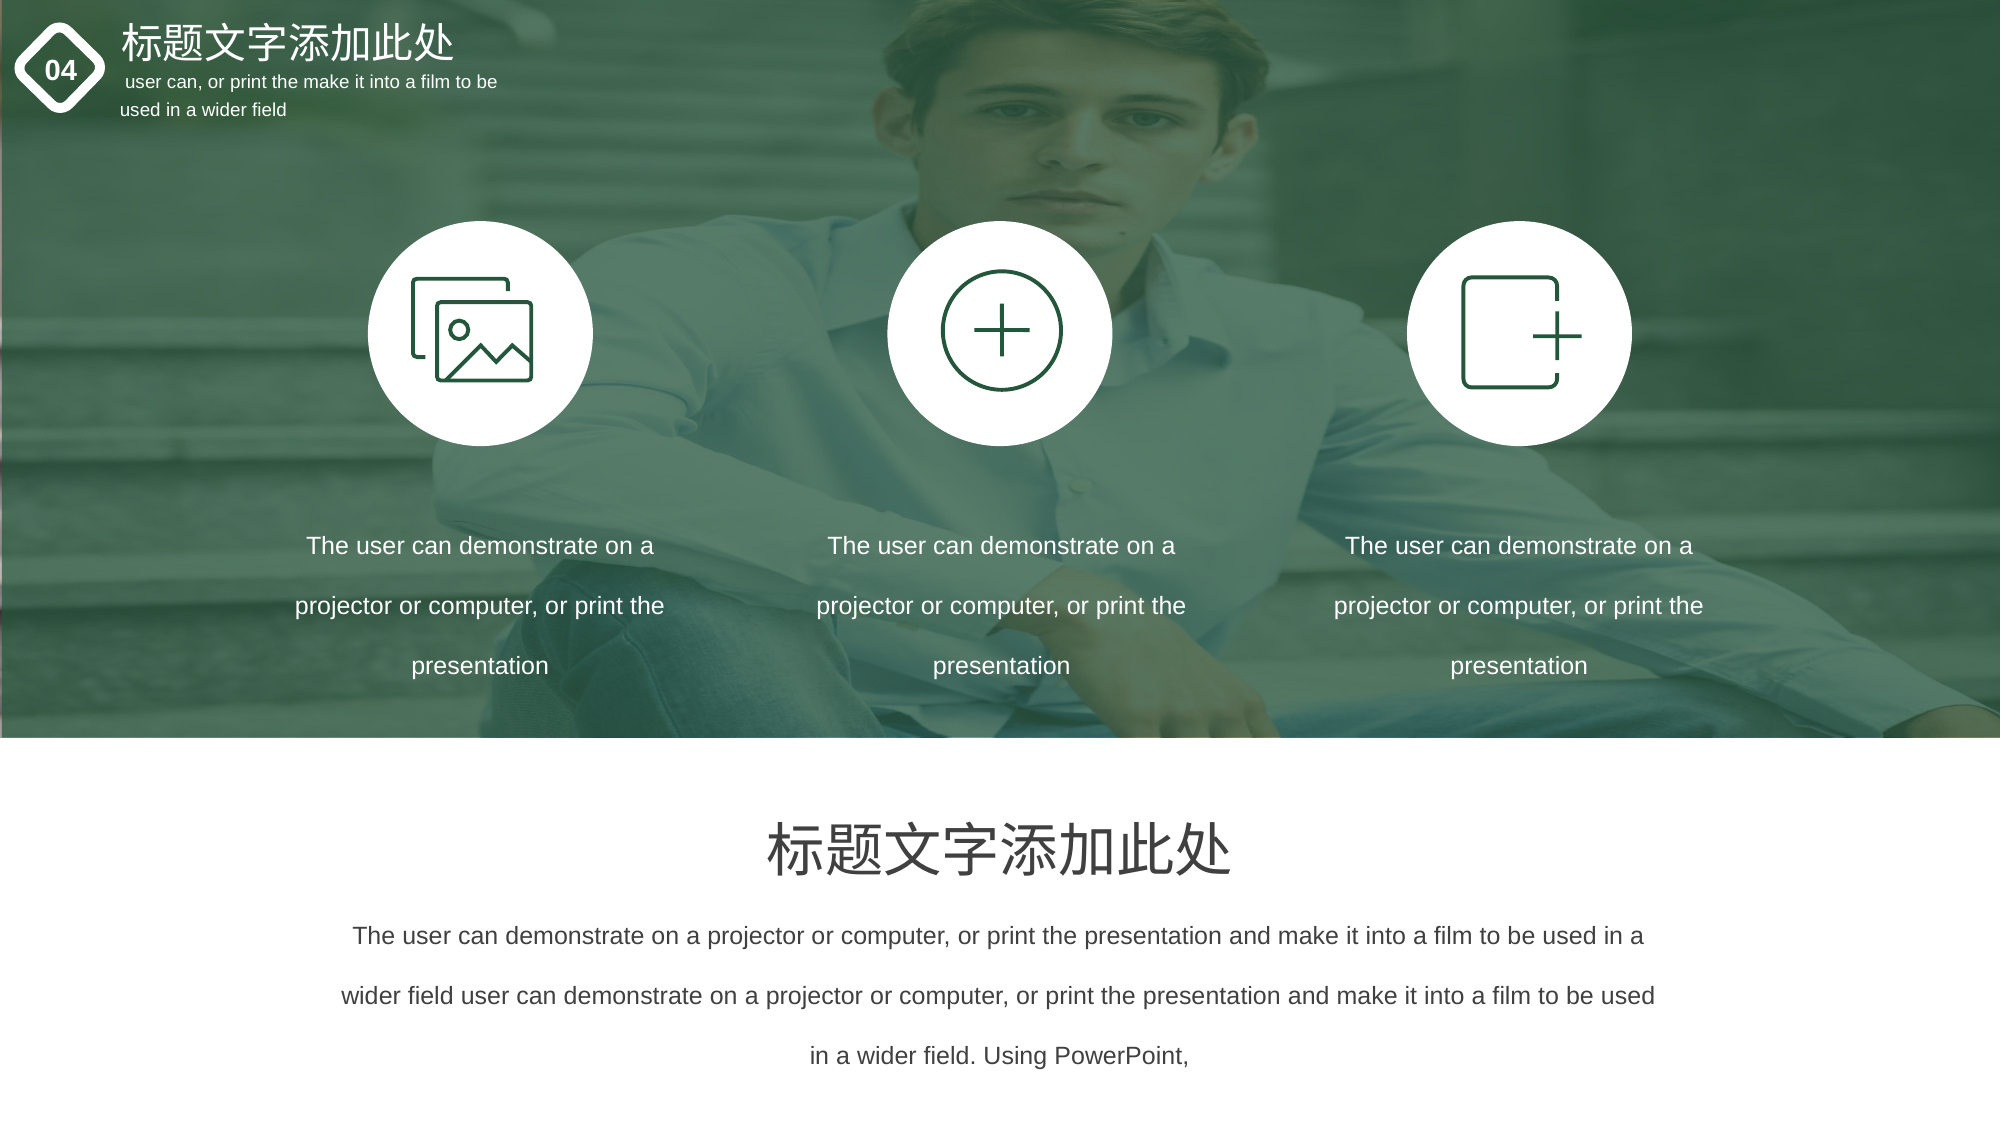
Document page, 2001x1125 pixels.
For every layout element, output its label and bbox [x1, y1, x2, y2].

text_box [1463, 277, 1582, 388]
picture [0, 0, 2000, 738]
text_box [942, 271, 1062, 390]
text_box [316, 805, 1684, 1071]
text_box [27, 9, 515, 127]
text_box [412, 278, 532, 381]
